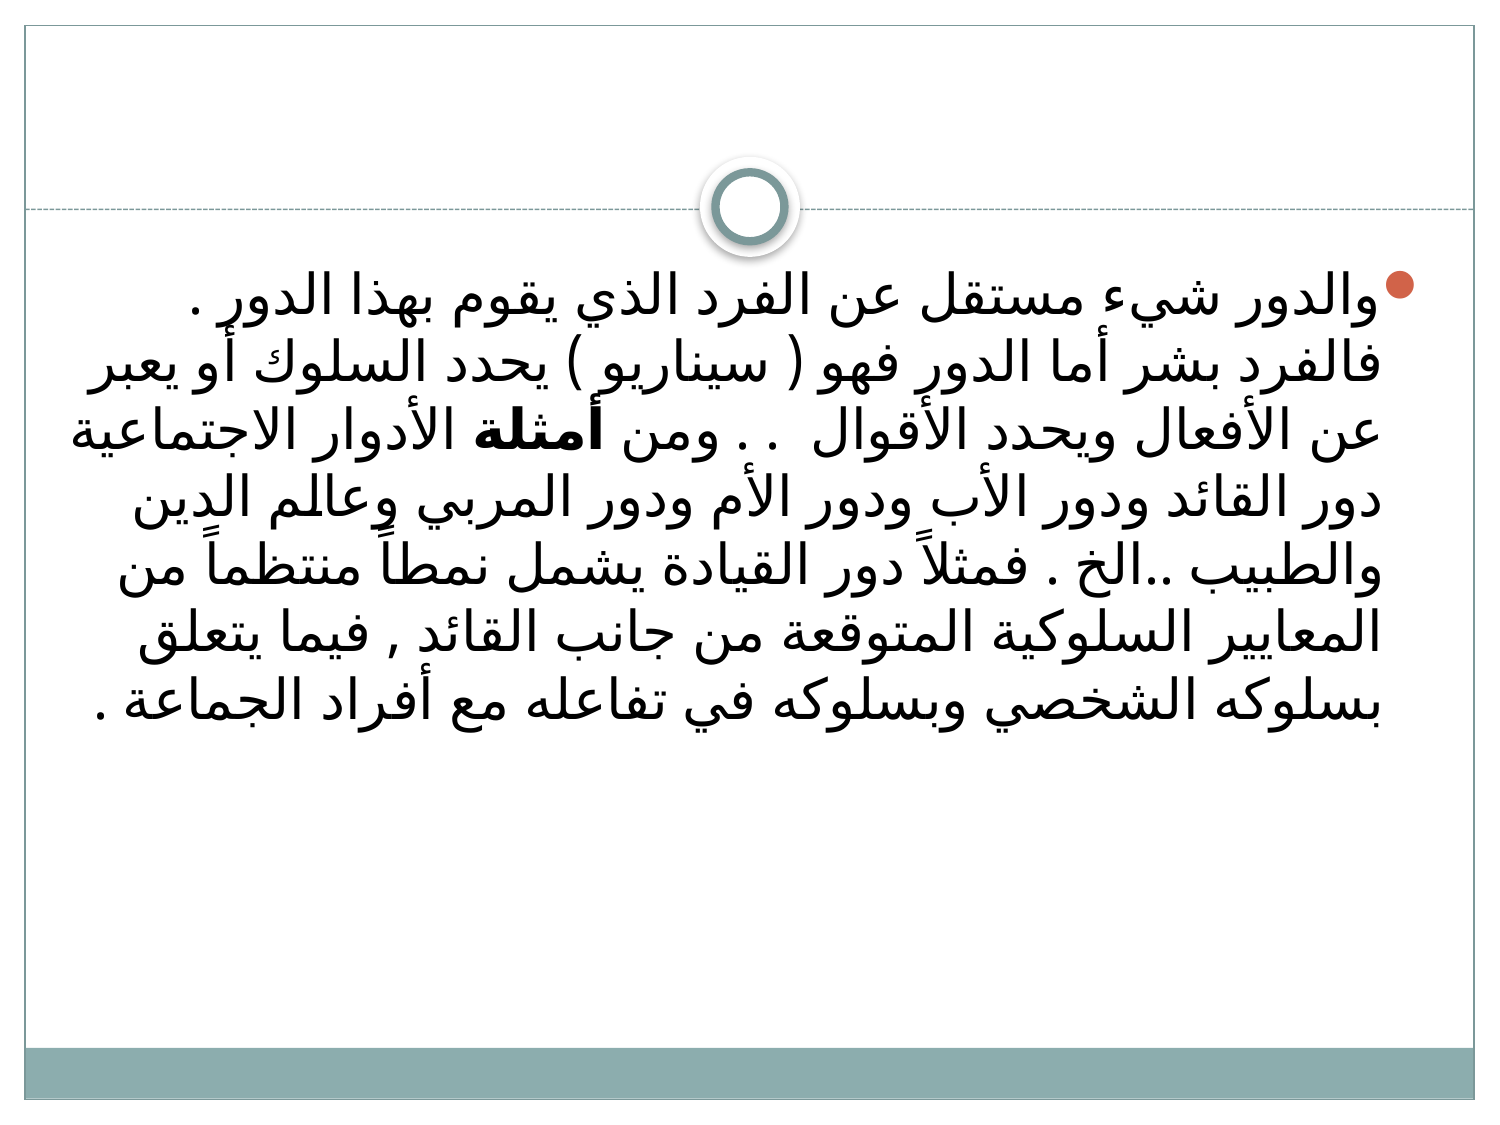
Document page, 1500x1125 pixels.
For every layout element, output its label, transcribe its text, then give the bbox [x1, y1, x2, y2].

list والدور شيء مستقل عن الفرد الذي يقوم بهذا الدور . فالفرد بشر أما الدور فهو ( سيناريو ) يحدد السلوك أو يعبر عن الأفعال ويحدد الأقوال . . ومن أمثلة الأدوار الاجتماعية دور القائد ودور الأب ودور الأم ودور المربي وعالم الدين والطبيب ..الخ . فمثلاً دور القيادة يشمل نمطاً منتظماً من المعايير السلوكية المتوقعة من جانب القائد , فيما يتعلق بسلوكه الشخصي وبسلوكه في تفاعله مع أفراد الجماعة . [49, 250, 1445, 1001]
